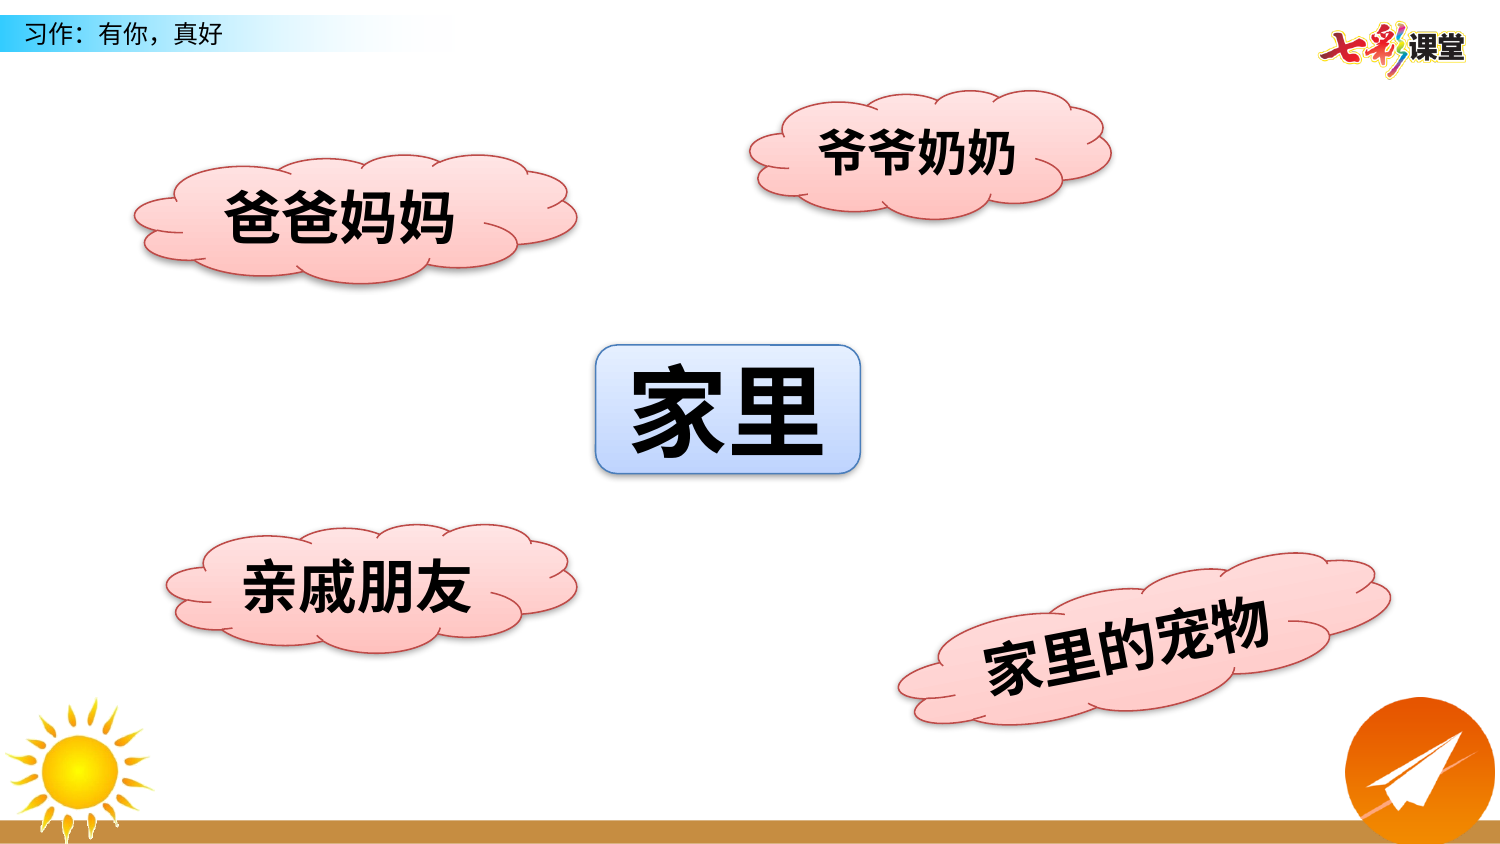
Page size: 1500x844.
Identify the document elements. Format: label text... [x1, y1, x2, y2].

text_box 爸爸妈妈 [133, 154, 578, 285]
text_box 家里的宠物 [897, 552, 1392, 726]
text_box 爷爷奶奶 [748, 90, 1112, 221]
picture [1345, 697, 1495, 844]
picture [5, 697, 155, 844]
picture [1316, 20, 1468, 80]
text_box 家里 [594, 344, 862, 475]
text_box 亲戚朋友 [165, 523, 578, 655]
